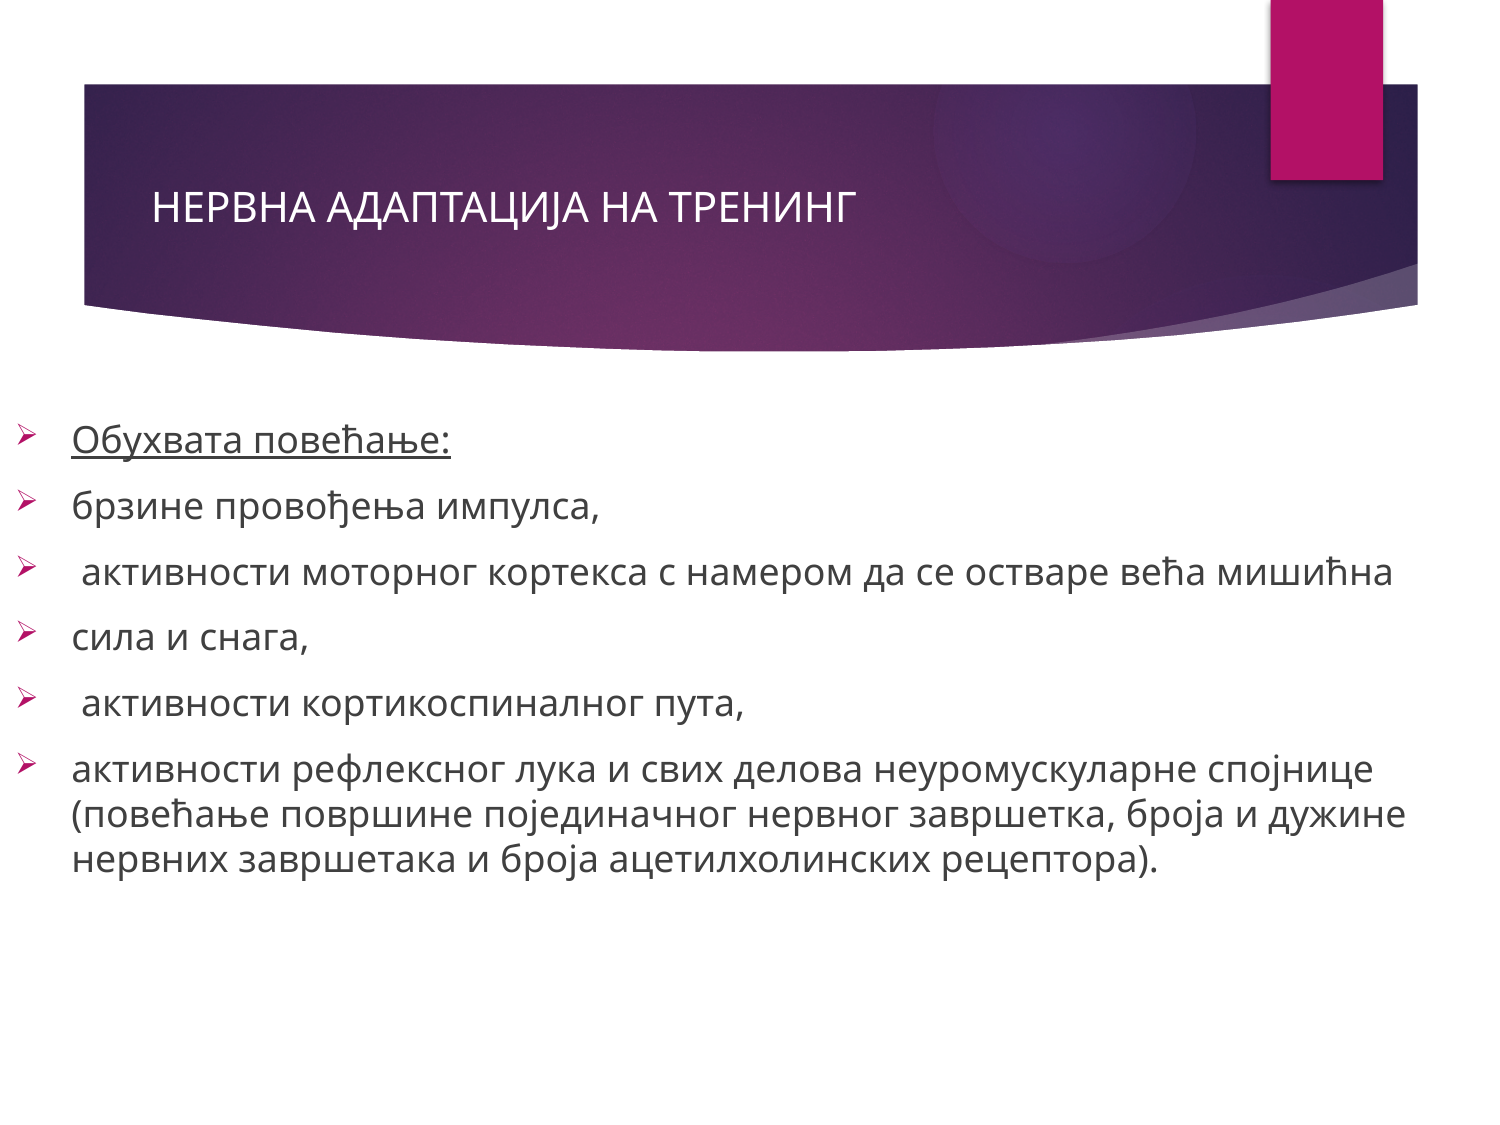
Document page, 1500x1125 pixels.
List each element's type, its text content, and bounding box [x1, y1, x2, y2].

title НЕРВНА АДАПТАЦИЈА НА ТРЕНИНГ [135, 172, 1177, 290]
list Обухвата повећање: брзине провођења импулса, активности моторног кортекса с намером да се остваре већа мишићна сила и снага, активности кортикоспиналног пута, активности рефлексног лука и свих делова неуромускуларне спојнице (повећање површине појединачног нервног завршетка, броја и дужине нервних завршетака и броја ацетилхолинских рецептора). [0, 408, 1483, 988]
